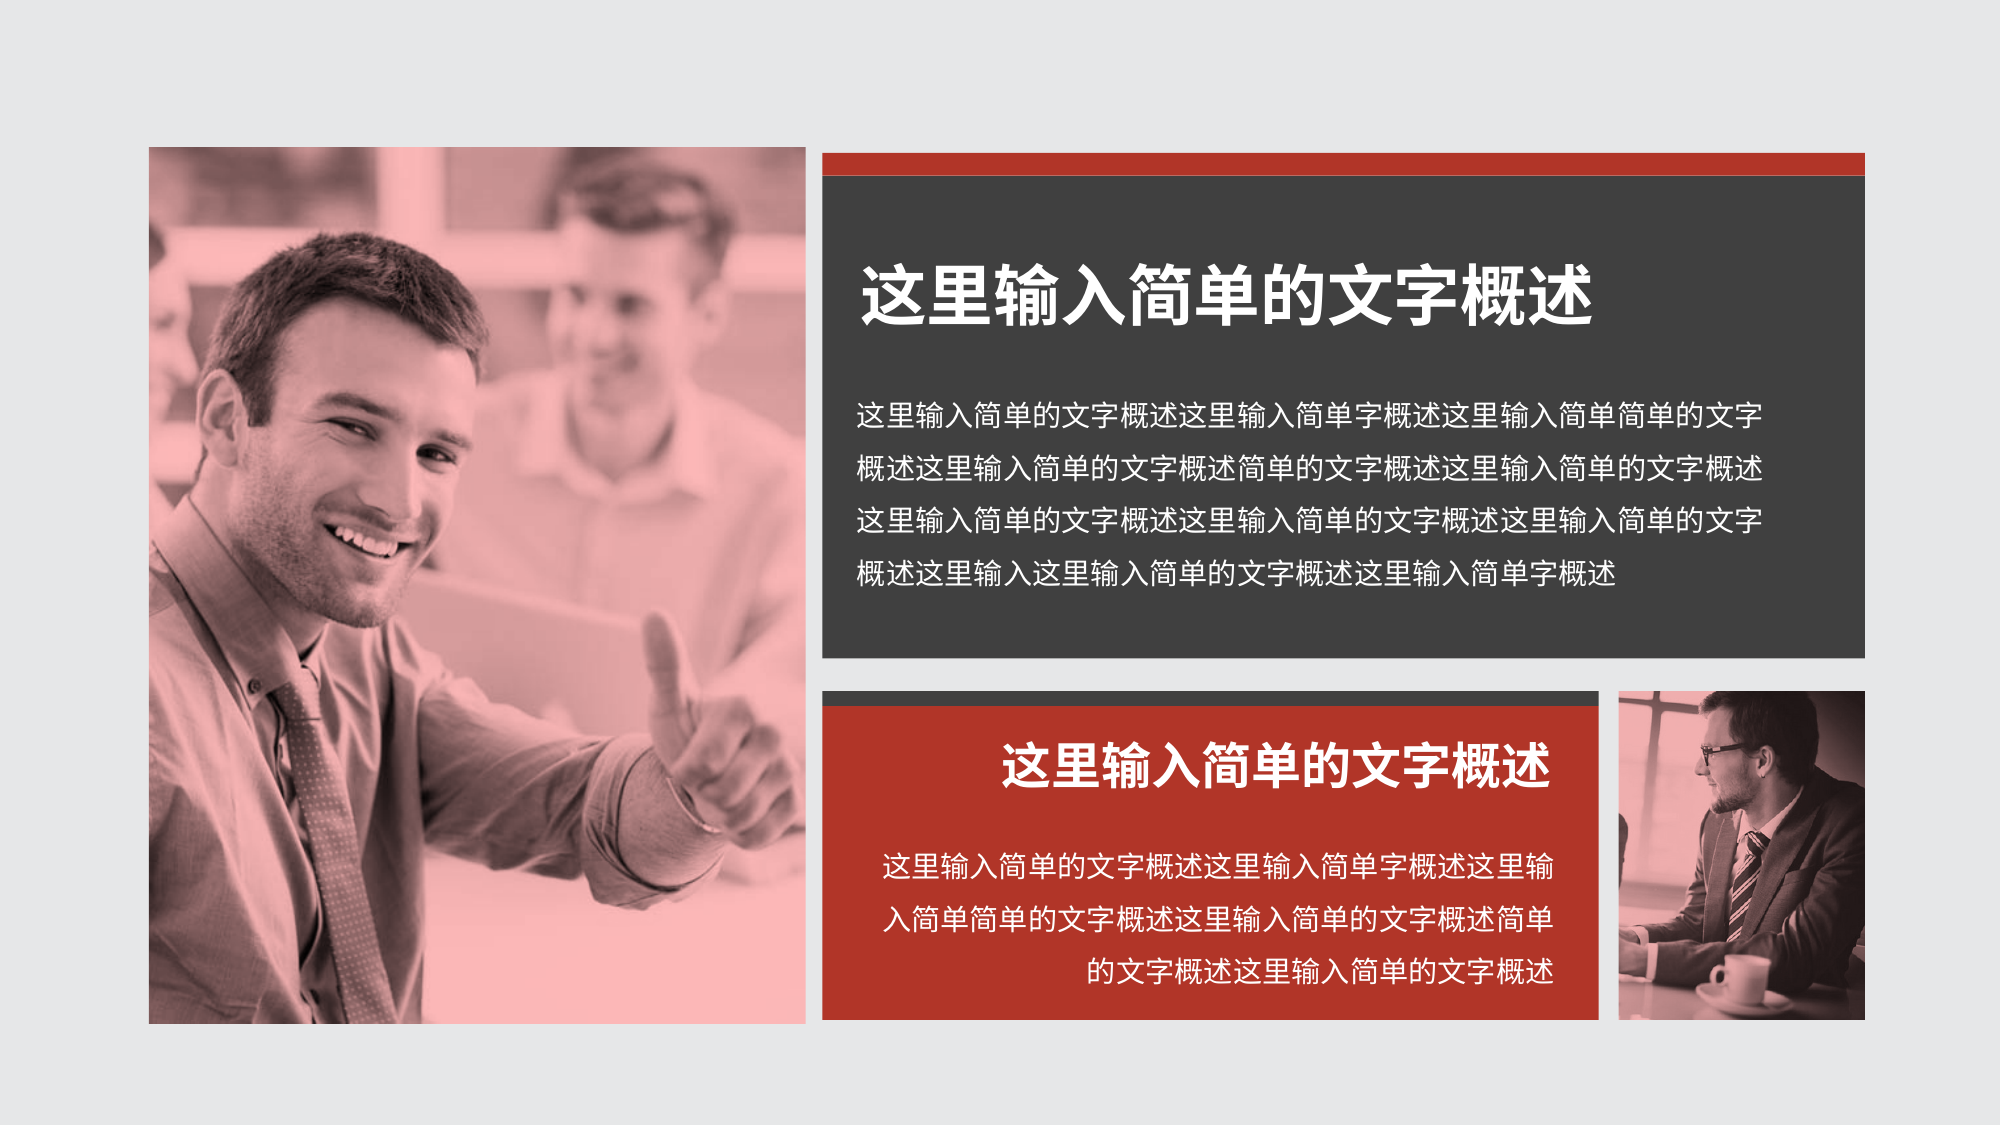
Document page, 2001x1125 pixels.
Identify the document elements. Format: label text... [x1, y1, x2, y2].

text_box [821, 707, 1600, 1021]
text_box 这里输入简单的文字概述 [986, 726, 1567, 802]
text_box [821, 152, 1866, 177]
text_box 这里输入简单的文字概述这里输入简单字概述这里输入简单简单的文字概述这里输入简单的文字概述简单的文字概述这里输入简单的文字概述 [857, 823, 1570, 996]
picture [148, 147, 806, 1024]
text_box [821, 177, 1866, 659]
text_box 这里输入简单的文字概述 [845, 246, 1610, 342]
picture [1618, 691, 1865, 1020]
text_box 这里输入简单的文字概述这里输入简单字概述这里输入简单简单的文字概述这里输入简单的文字概述简单的文字概述这里输入简单的文字概述这里输入简单的文字概述这里输入简单的文字概述这里输入简单的文字概述这里输入这里输入简单的文字概述这里输入简单字概述 [842, 372, 1800, 598]
text_box [821, 690, 1600, 707]
